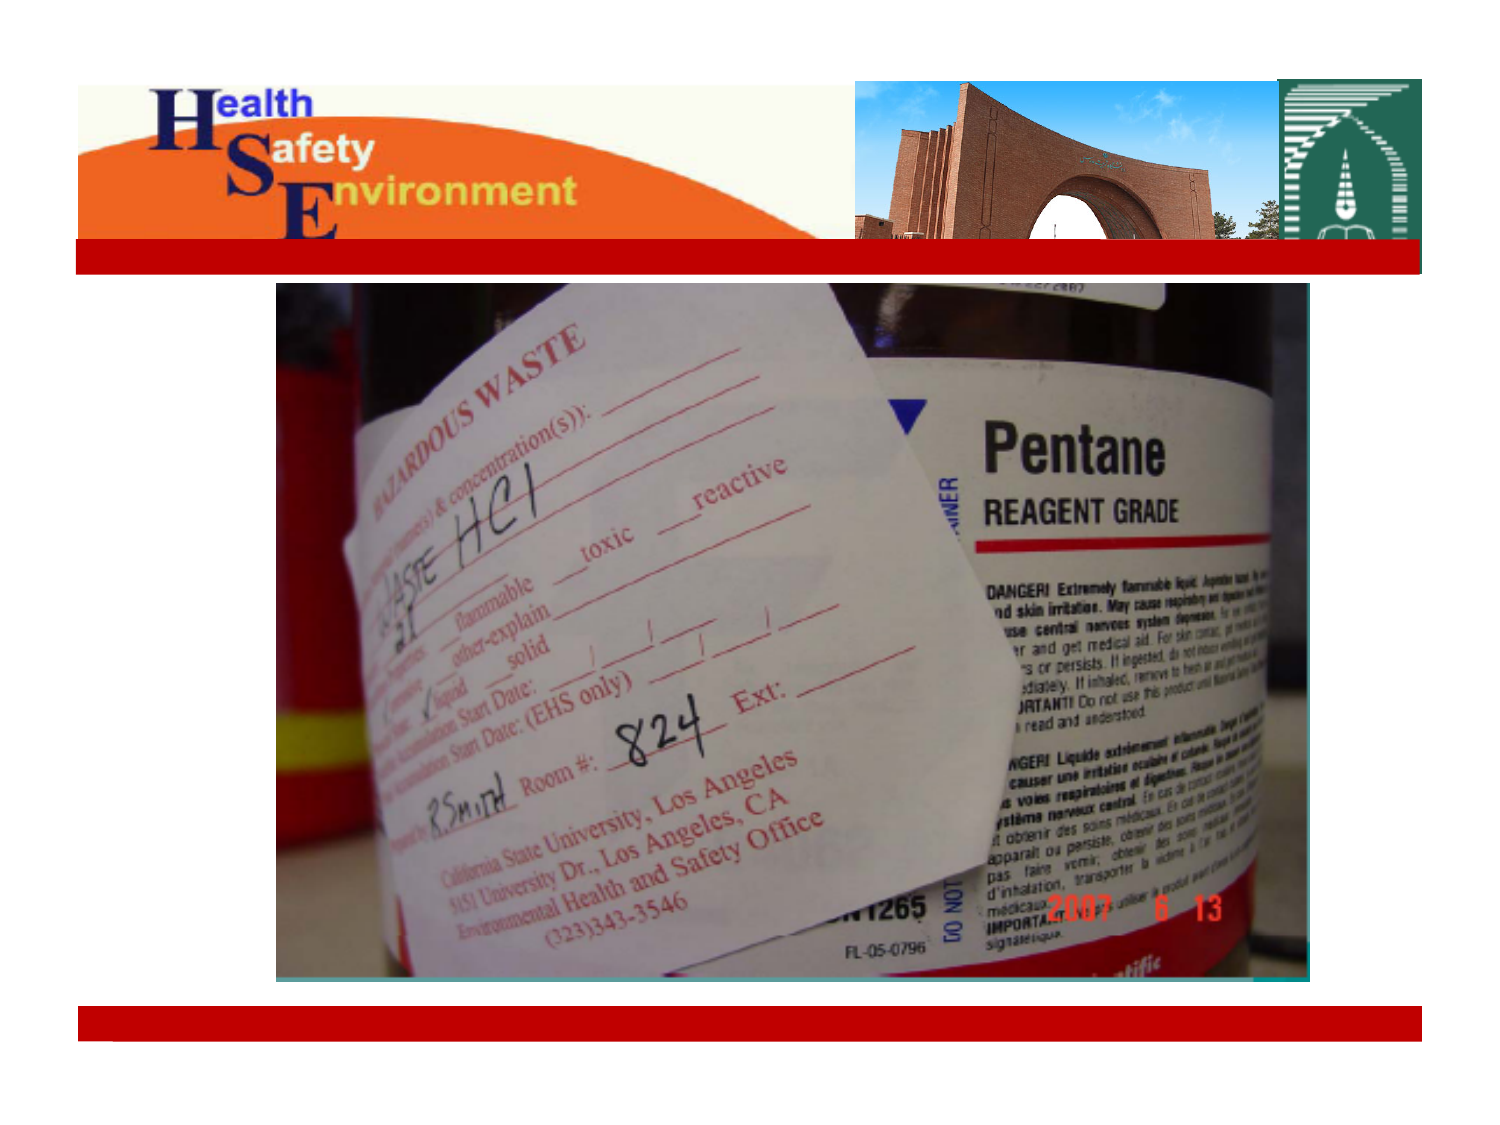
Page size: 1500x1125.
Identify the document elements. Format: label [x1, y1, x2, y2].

picture [276, 283, 1310, 982]
picture [78, 79, 1422, 274]
